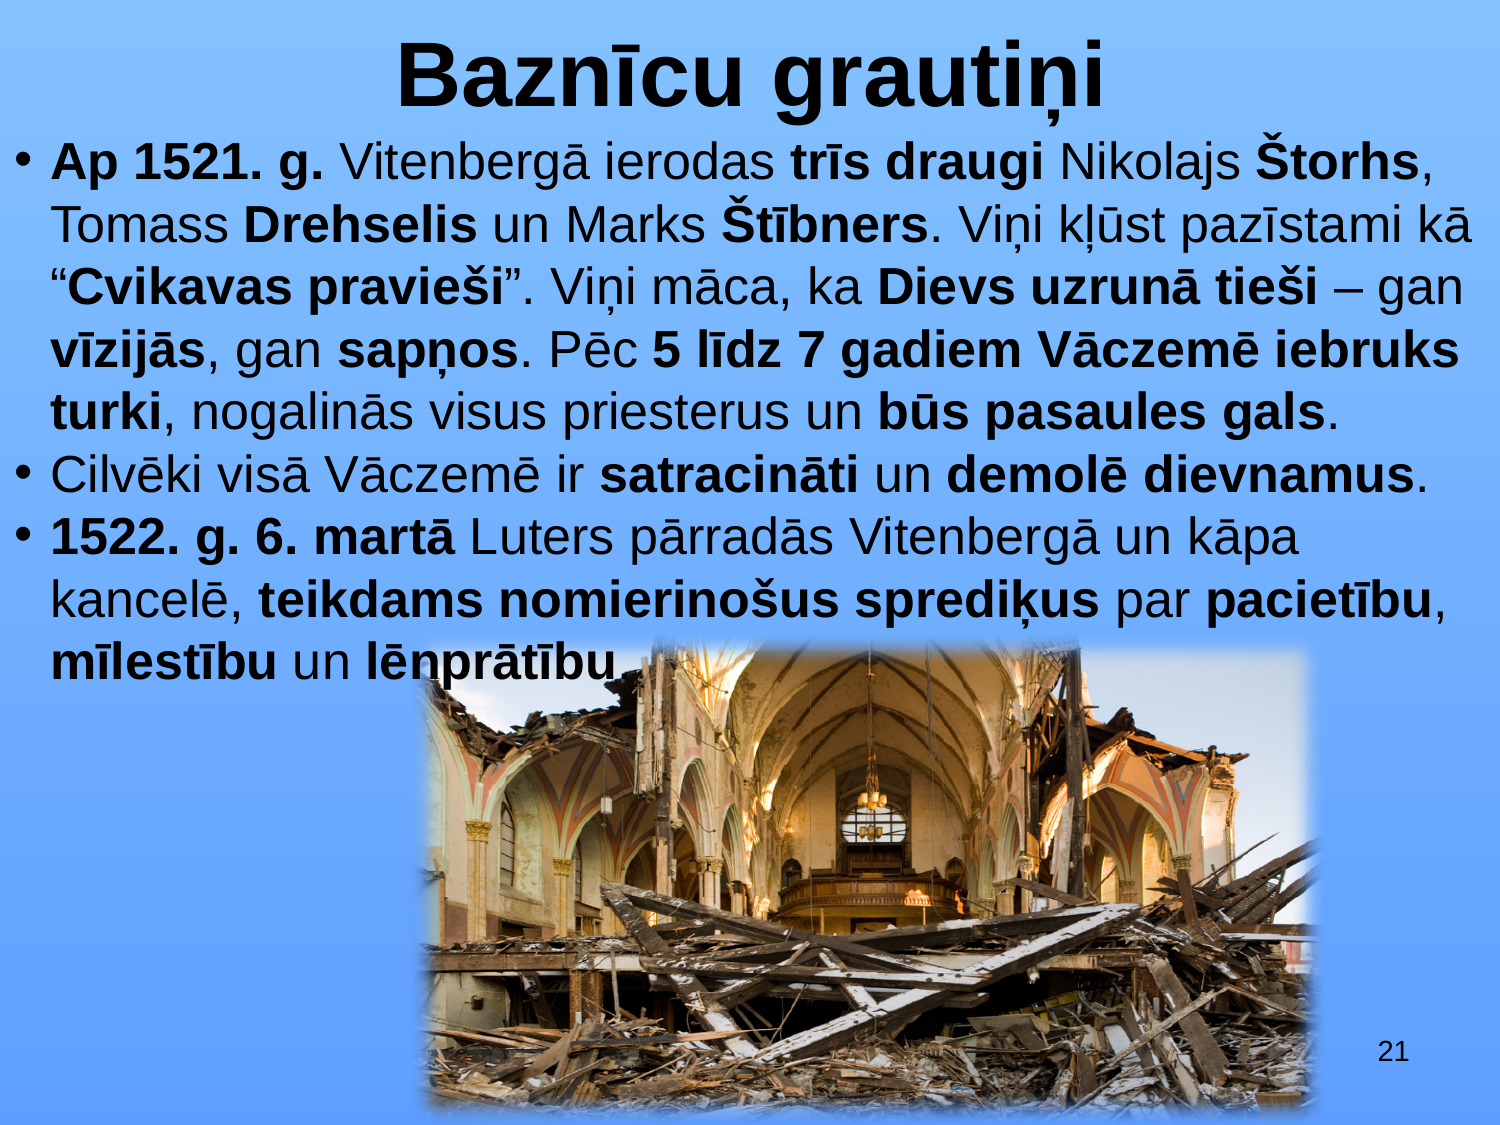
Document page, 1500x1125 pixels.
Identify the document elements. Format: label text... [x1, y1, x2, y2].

text_box Ap 1521. g. Vitenbergā ierodas trīs draugi Nikolajs Štorhs, Tomass Drehselis un Marks Štībners. Viņi kļūst pazīstami kā “Cvikavas pravieši”. Viņi māca, ka Dievs uzrunā tieši – gan vīzijās, gan sapņos. Pēc 5 līdz 7 gadiem Vāczemē iebruks turki, nogalinās visus priesterus un būs pasaules gals. Cilvēki visā Vāczemē ir satracināti un demolē dievnamus. 1522. g. 6. martā Luters pārradās Vitenbergā un kāpa kancelē, teikdams nomierinošus sprediķus par pacietību, mīlestību un lēnprātību. [0, 120, 1500, 698]
picture [409, 632, 1325, 1125]
title Baznīcu grautiņi [76, 0, 1428, 120]
slide_number 21 [1330, 1024, 1426, 1103]
